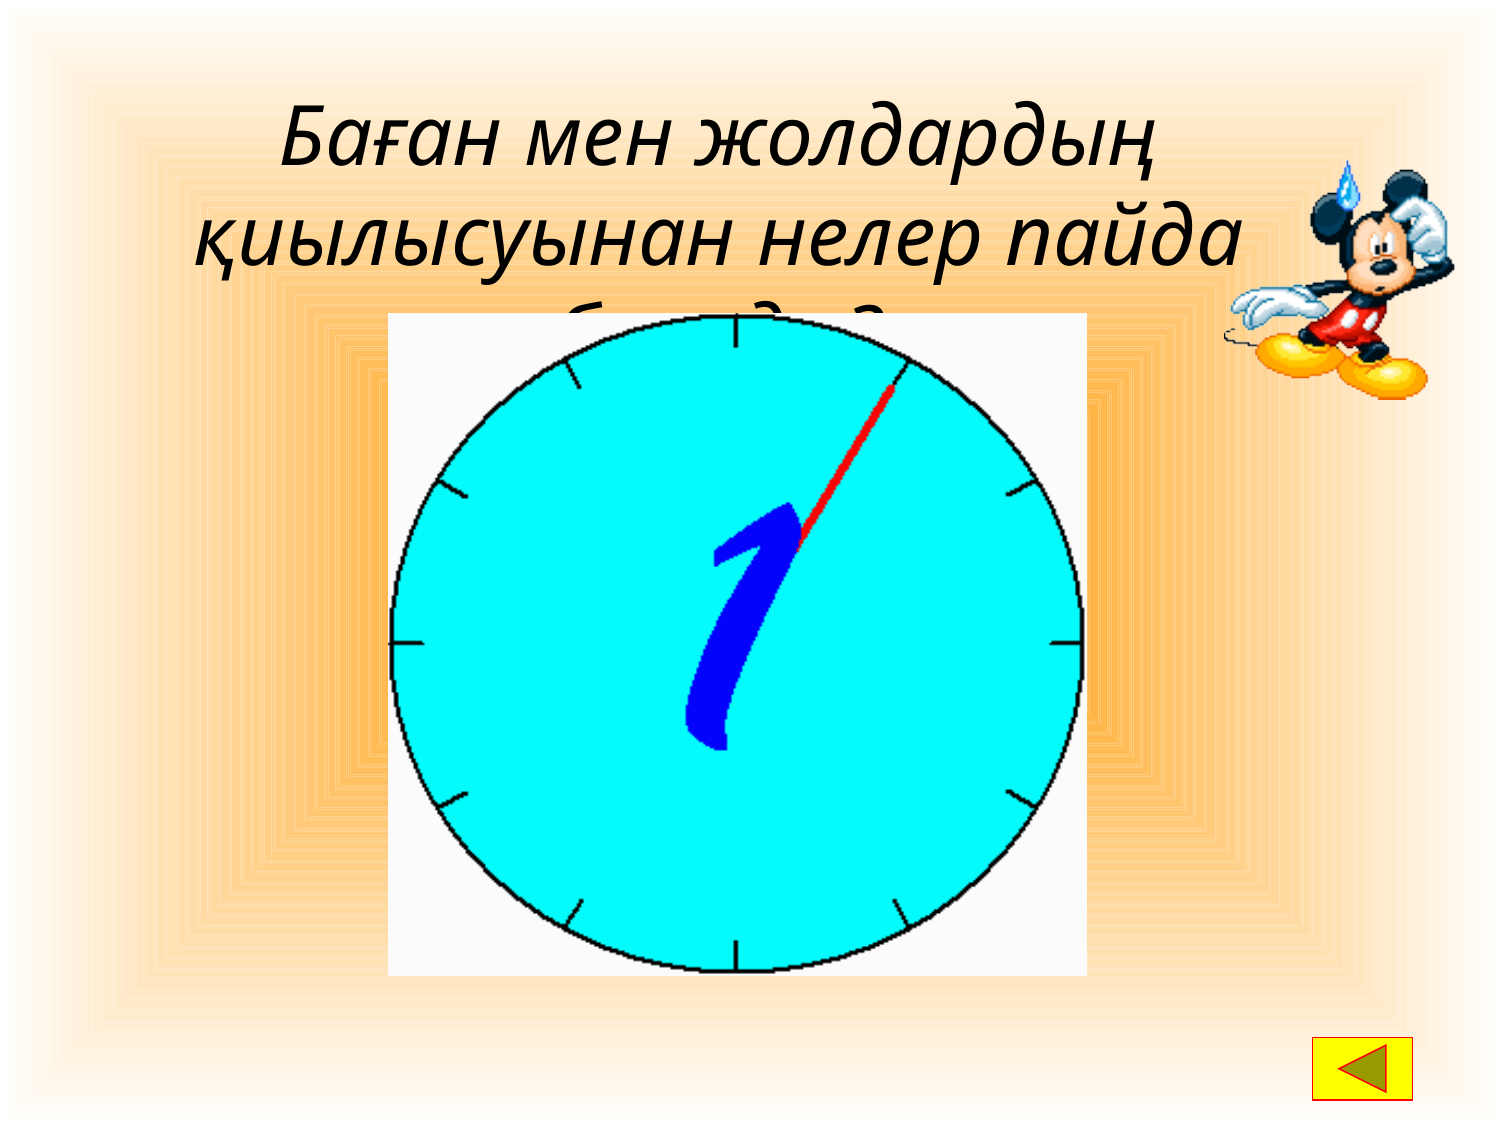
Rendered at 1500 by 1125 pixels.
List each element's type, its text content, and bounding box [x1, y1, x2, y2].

text_box Баған мен жолдардың қиылысуынан нелер пайда болады? [99, 75, 1338, 390]
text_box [387, 312, 1088, 977]
text_box [1312, 1037, 1413, 1100]
picture [1224, 124, 1465, 401]
